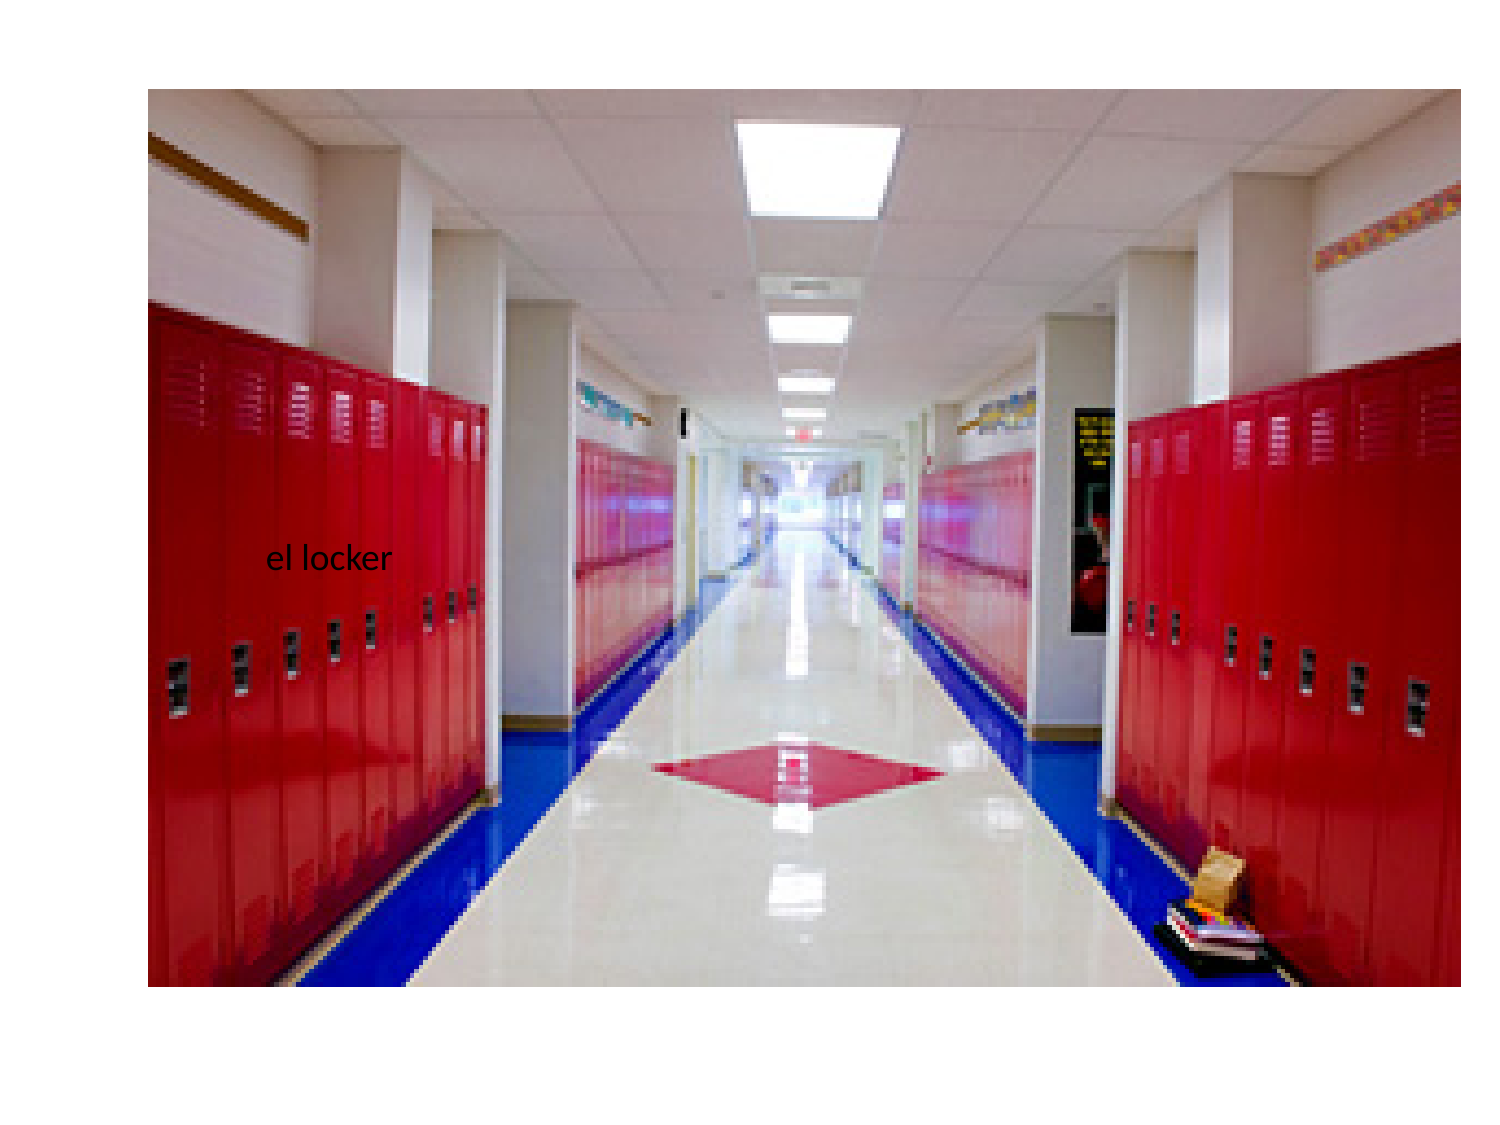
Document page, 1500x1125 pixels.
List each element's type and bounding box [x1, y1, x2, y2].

picture [148, 89, 1461, 987]
